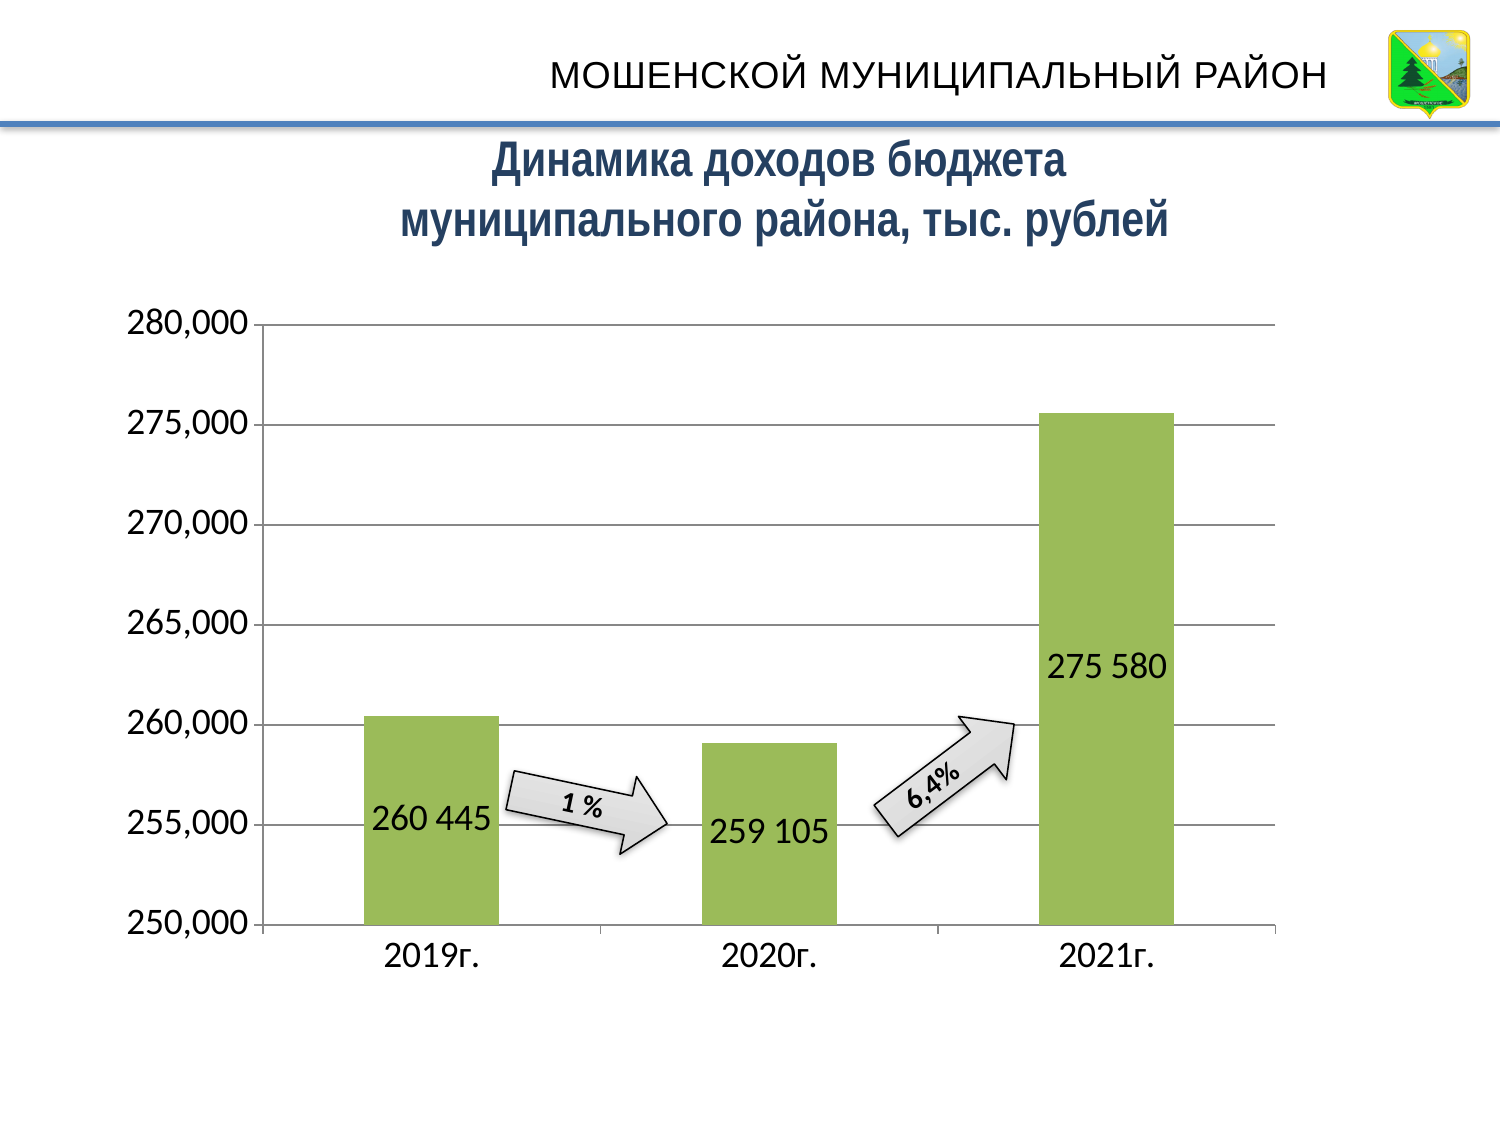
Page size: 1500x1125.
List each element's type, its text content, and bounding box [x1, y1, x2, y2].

chart [96, 262, 1348, 1082]
text_box МОШЕНСКОЙ МУНИЦИПАЛЬНЫЙ РАЙОН [534, 43, 1382, 104]
text_box Динамика доходов бюджета муниципального района, тыс. рублей [117, 135, 1452, 198]
picture [1387, 28, 1471, 120]
